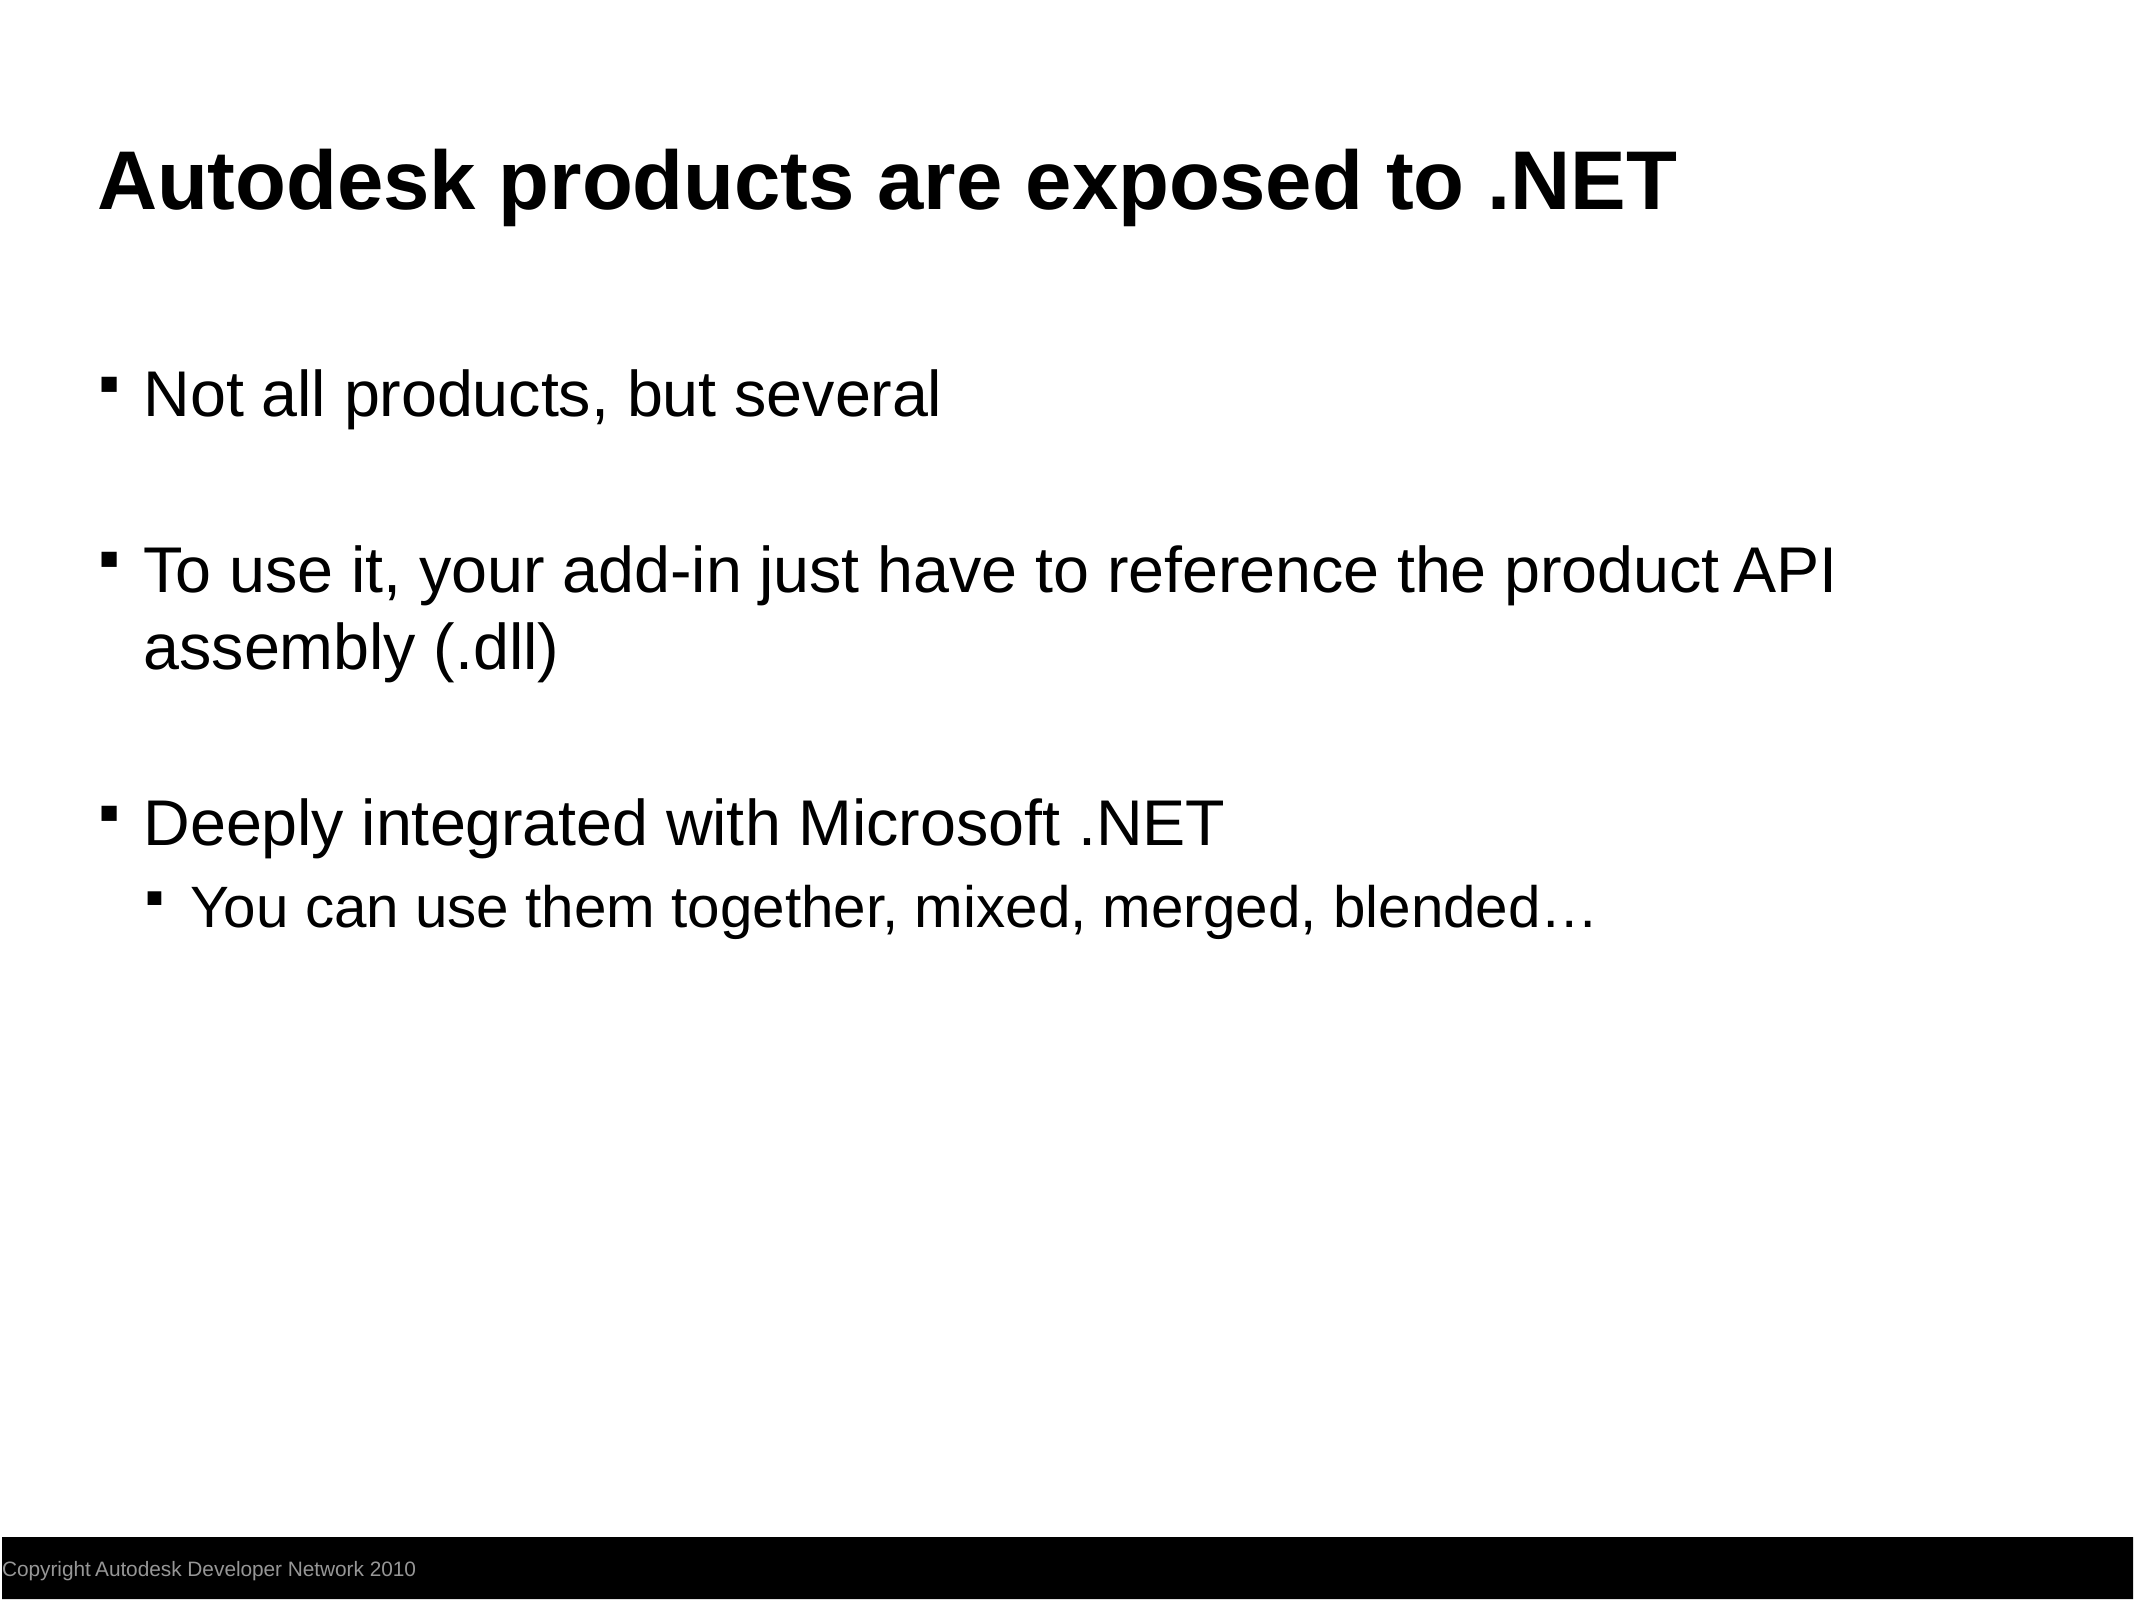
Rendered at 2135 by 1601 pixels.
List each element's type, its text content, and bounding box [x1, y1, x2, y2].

title Autodesk products are exposed to .NET [96, 59, 2028, 293]
list Not all products, but several To use it, your add-in just have to reference the product API assembly (.dll) Deeply integrated with Microsoft .NET You can use them together, mixed, merged, blended… [96, 351, 2028, 1452]
